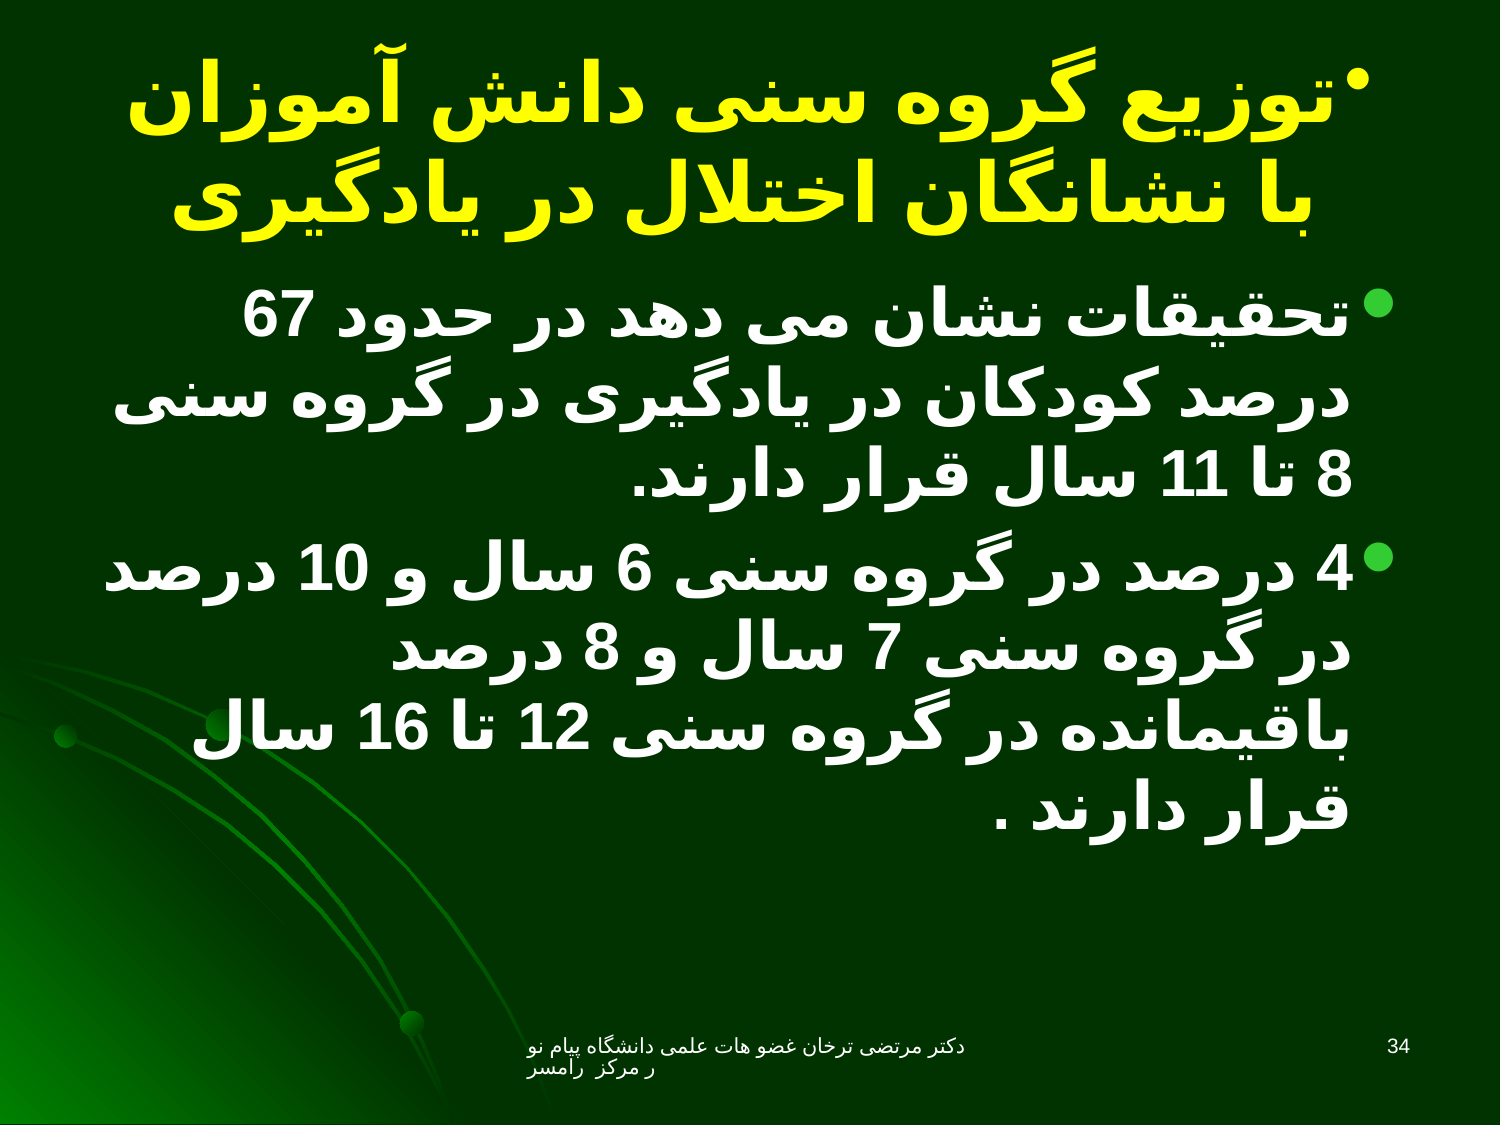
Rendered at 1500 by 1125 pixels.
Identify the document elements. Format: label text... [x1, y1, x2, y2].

list تحقیقات نشان می دهد در حدود 67 درصد کودکان در یادگیری در گروه سنی 8 تا 11 سال قرار دارند. 4 درصد در گروه سنی 6 سال و 10 درصد در گروه سنی 7 سال و 8 درصد باقیمانده در گروه سنی 12 تا 16 سال قرار دارند . [74, 262, 1426, 1006]
slide_number 34 [1074, 1024, 1426, 1101]
title توزیع گروه سنی دانش آموزان با نشانگان اختلال در یادگیری [74, 45, 1426, 233]
footer دکتر مرتضی ترخان غضو هات علمی دانشگاه پیام نور مرکز رامسر [512, 1024, 988, 1101]
